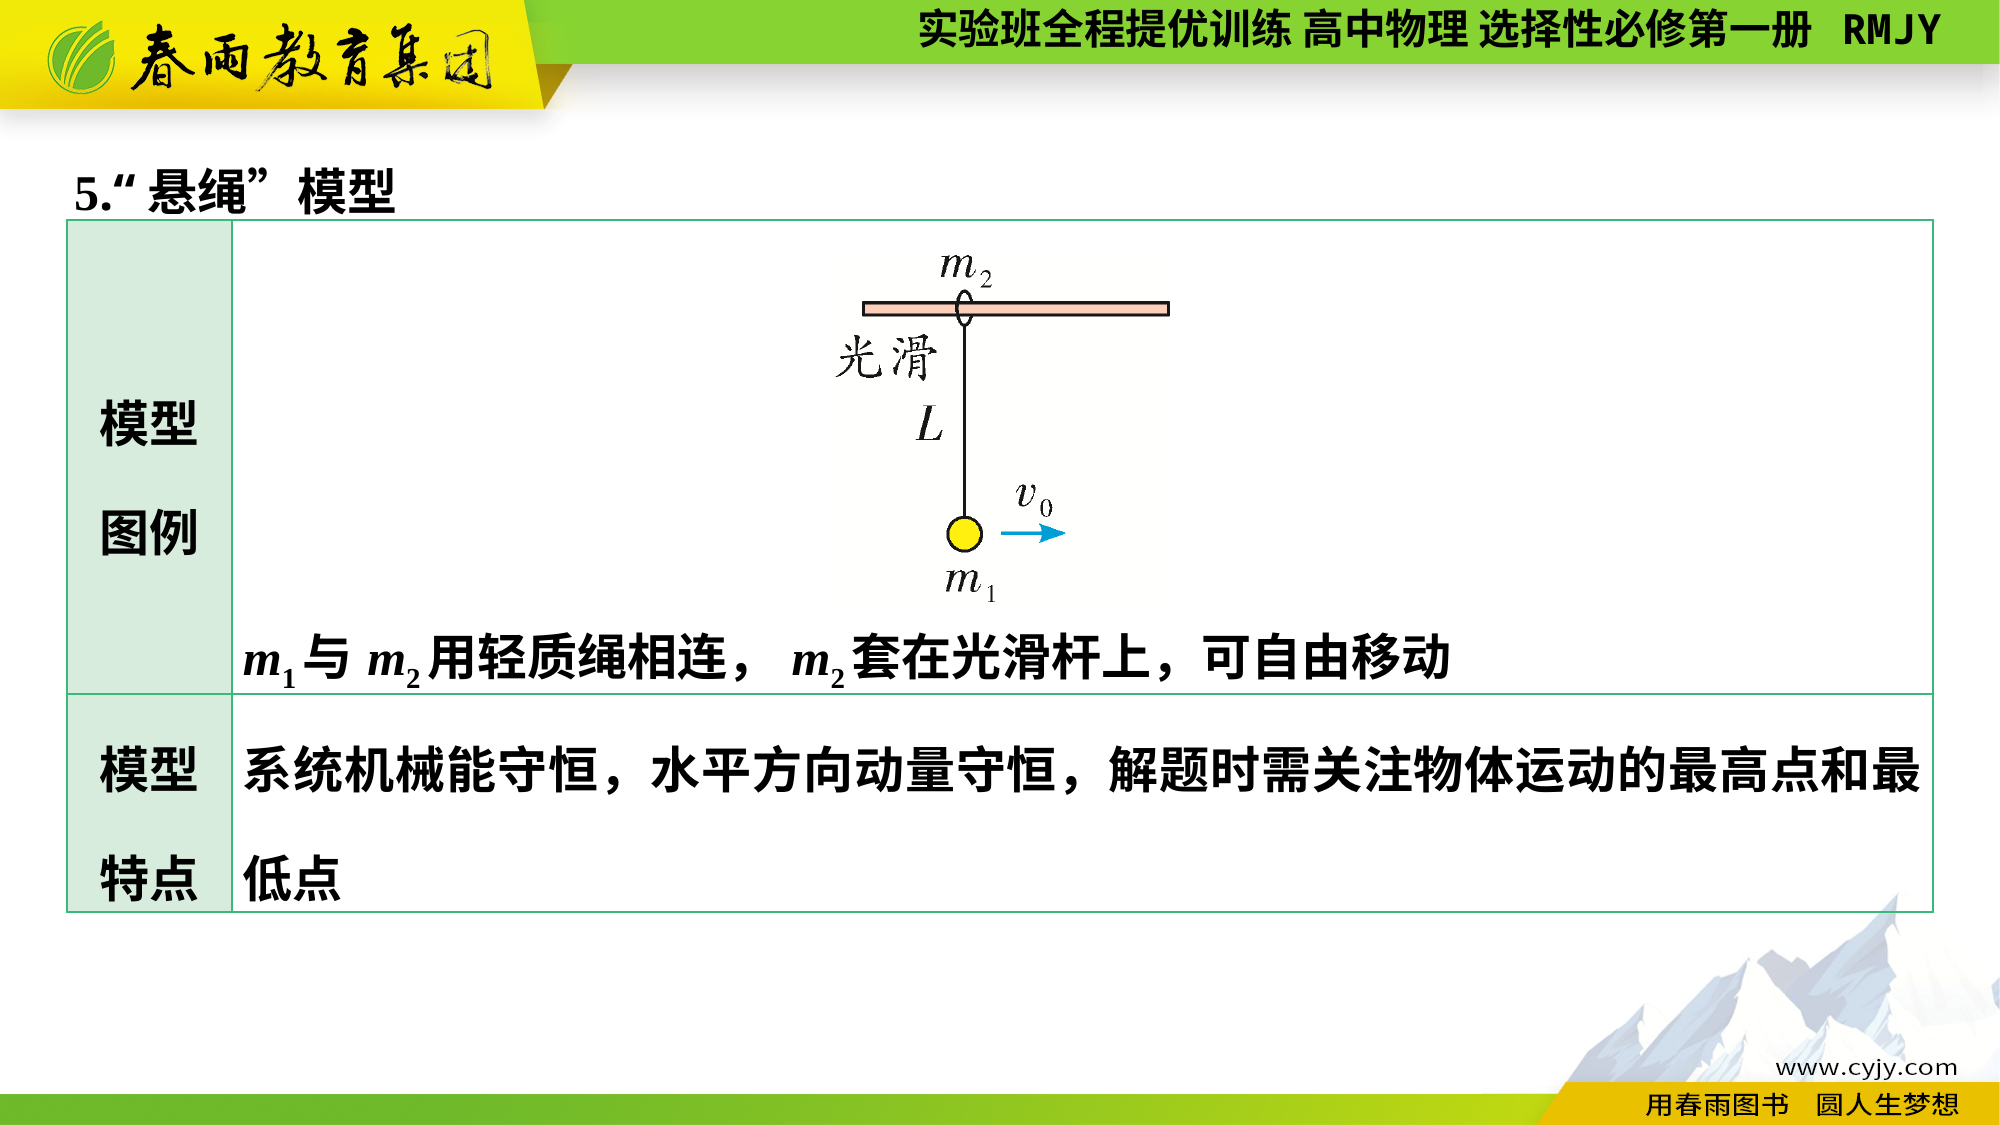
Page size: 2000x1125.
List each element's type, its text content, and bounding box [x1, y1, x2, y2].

table_cell 系统机械能守恒，水平方向动量守恒，解题时需关注物体运动的最高点和最低点 [233, 695, 1932, 911]
table_cell 模型 特点 [68, 695, 231, 911]
table_header m1与m2用轻质绳相连，m2套在光滑杆上，可自由移动 [233, 221, 1932, 693]
picture [0, 0, 2000, 1125]
list 5.“悬绳”模型 [59, 122, 1944, 217]
table_header 模型 图例 [68, 221, 231, 693]
